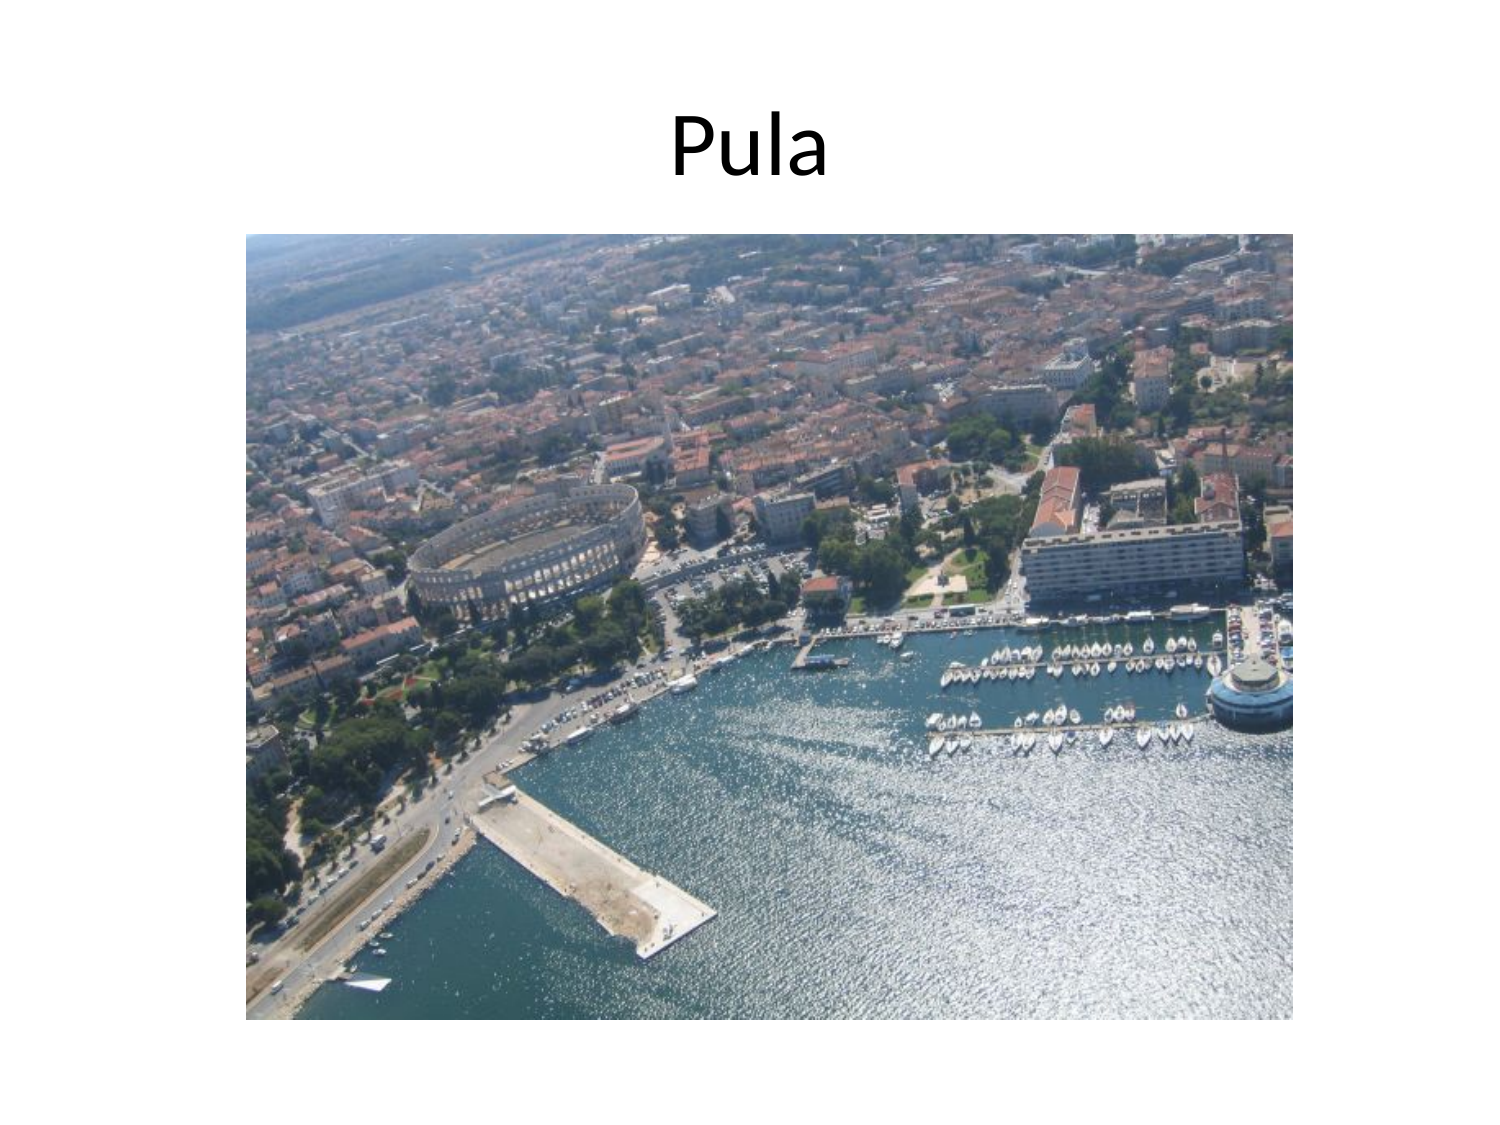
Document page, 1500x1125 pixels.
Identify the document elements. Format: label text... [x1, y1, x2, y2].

picture [245, 234, 1293, 1020]
title Pula [75, 45, 1425, 233]
